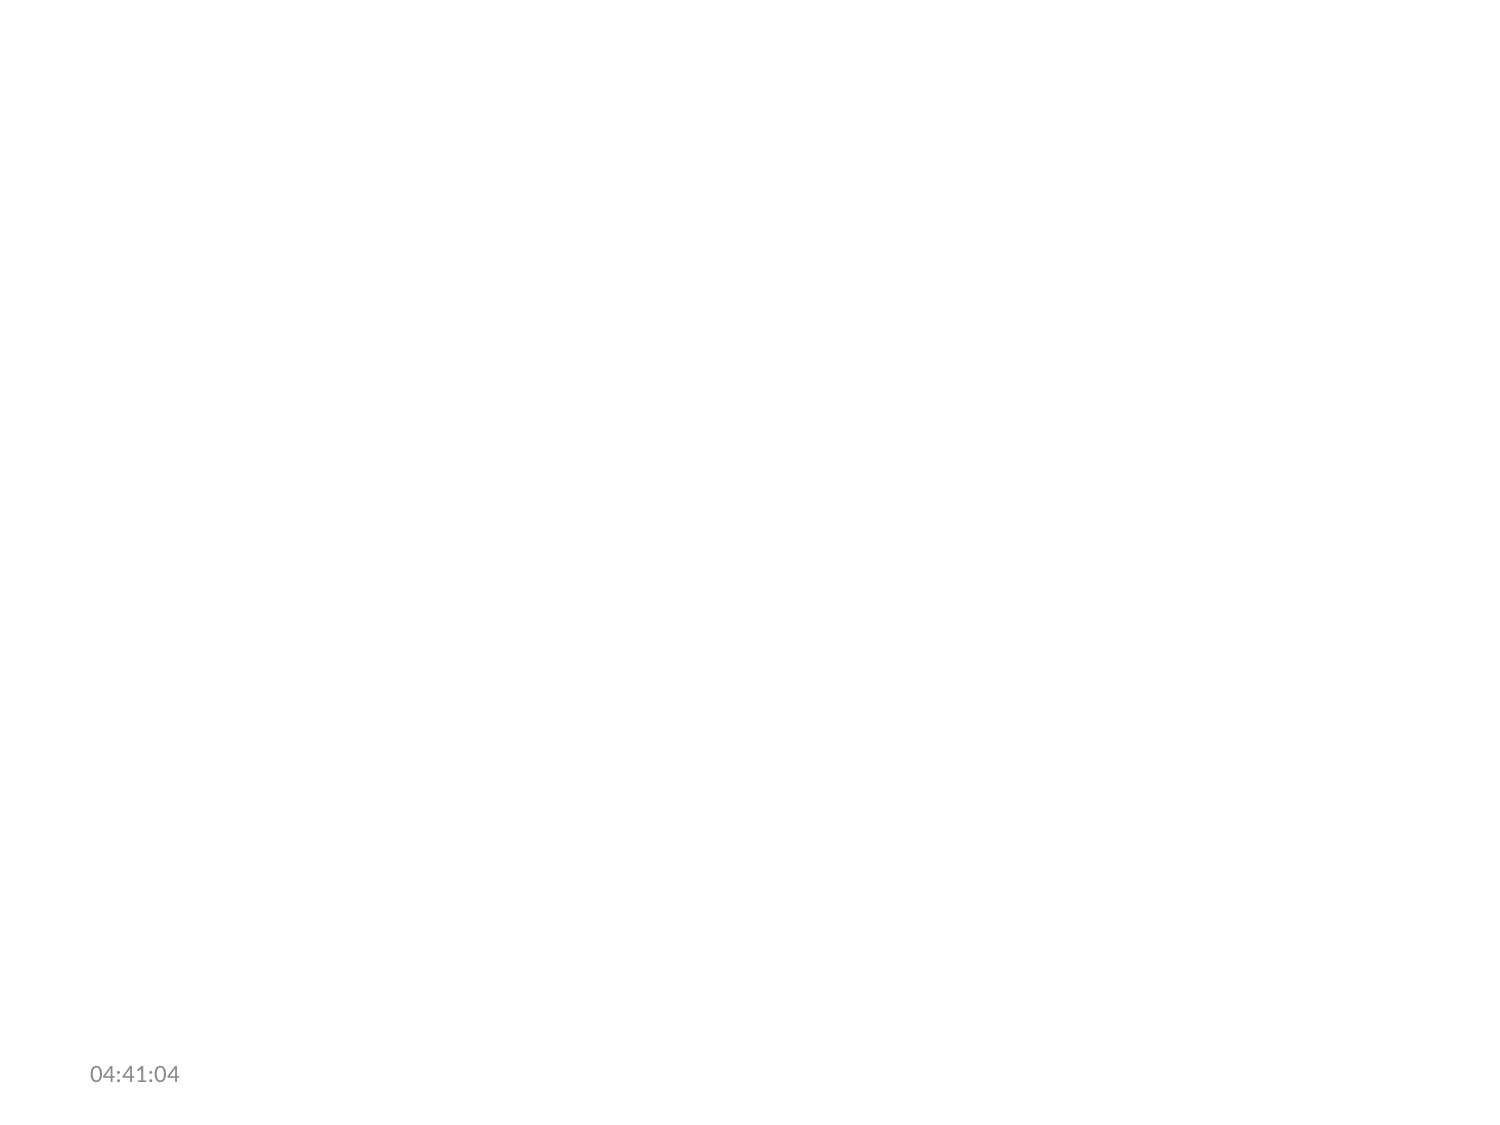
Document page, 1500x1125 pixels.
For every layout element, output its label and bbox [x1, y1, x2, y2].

slide_number [75, 1042, 425, 1103]
